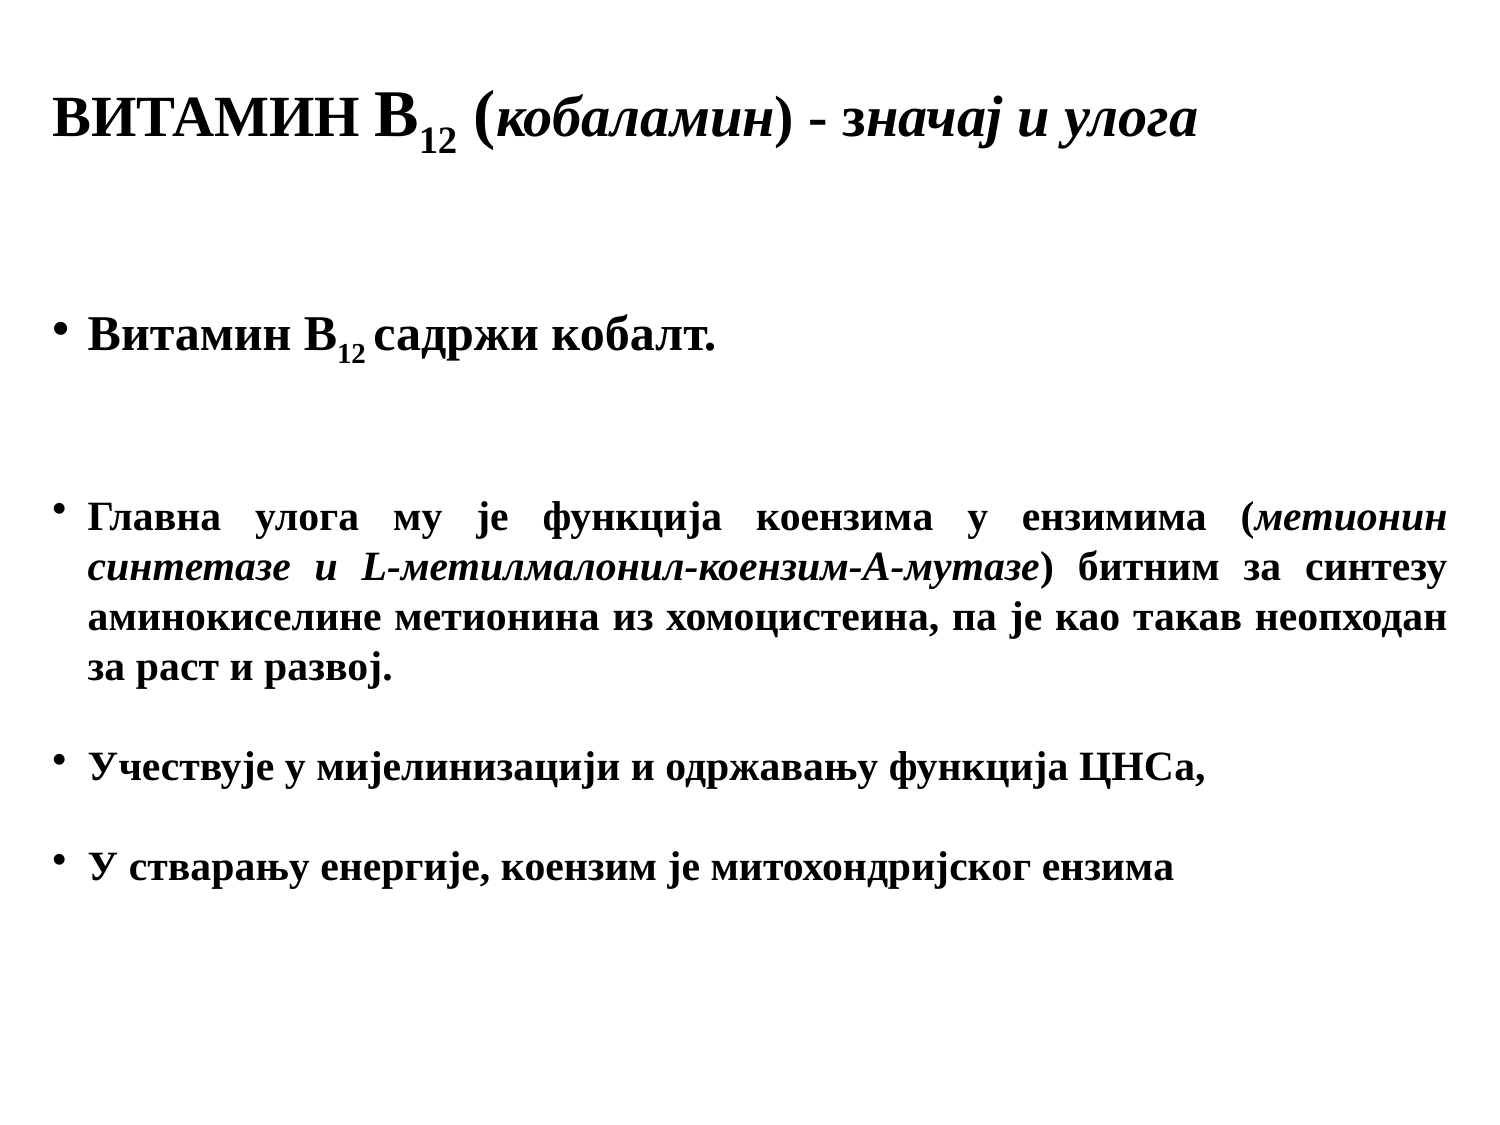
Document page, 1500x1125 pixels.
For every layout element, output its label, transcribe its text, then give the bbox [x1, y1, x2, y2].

text_box ВИТАМИН B12 (кобаламин) - значај и улога Витамин B12 садржи кобалт. Главна улога му је функција коензима у ензимима (метионин синтетазе и L-метилмалонил-коензим-А-мутазе) битним за синтезу аминокиселине метионина из хомоцистеина, па је као такав неопходан за раст и развој. Учествује у мијелинизацији и одржавању функција ЦНСа, У стварању енергије, коензим је митохондријског ензима [37, 62, 1463, 897]
